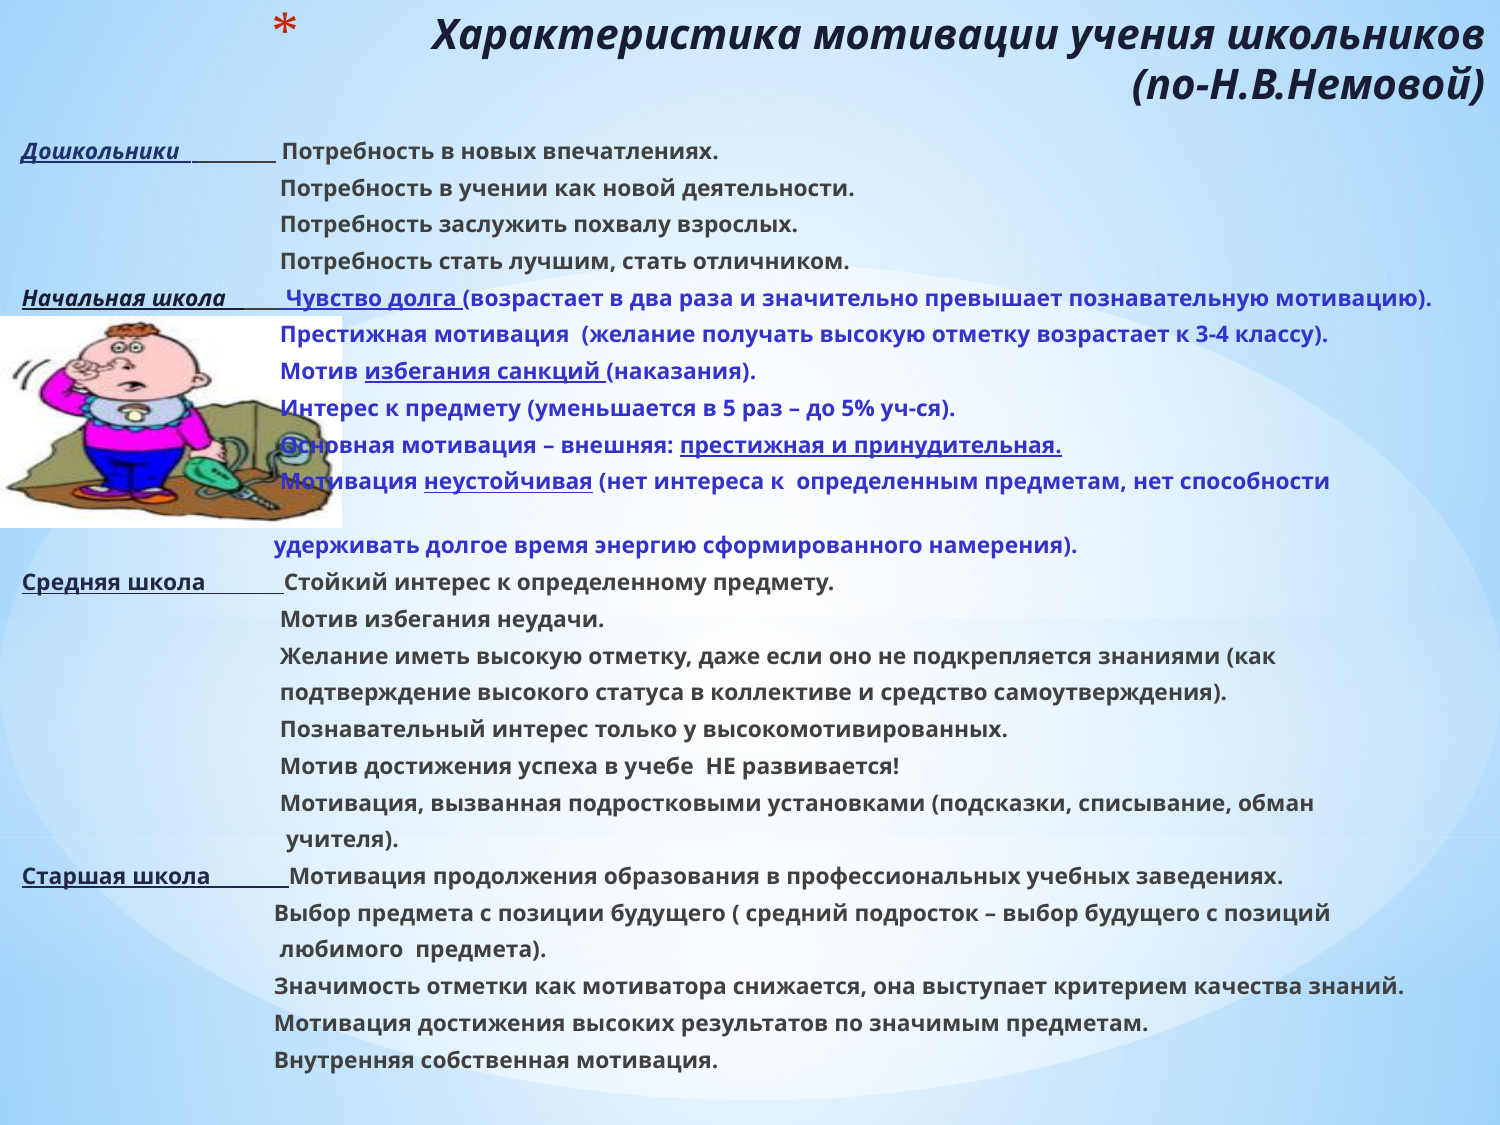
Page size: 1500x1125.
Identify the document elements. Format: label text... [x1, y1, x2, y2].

title Характеристика мотивации учения школьников (по-Н.В.Немовой) [82, 0, 1500, 118]
picture [0, 316, 342, 528]
list Дошкольники Потребность в новых впечатлениях. Потребность в учении как новой деятельности. Потребность заслужить похвалу взрослых. Потребность стать лучшим, стать отличником. Начальная школа Чувство долга (возрастает в два раза и значительно превышает познавательную мотивацию). Престижная мотивация (желание получать высокую отметку возрастает к 3-4 классу). Мотив избегания санкций (наказания). Интерес к предмету (уменьшается в 5 раз – до 5% уч-ся). Основная мотивация – внешняя: престижная и принудительная. Мотивация неустойчивая (нет интереса к определенным предметам, нет способности удерживать долгое время энергию сформированного намерения). Средняя школа Стойкий интерес к определенному предмету. Мотив избегания неудачи. Желание иметь высокую отметку, даже если оно не подкрепляется знаниями (как подтверждение высокого статуса в коллективе и средство самоутверждения). Познавательный интерес только у высокомотивированных. Мотив достижения успеха в учебе НЕ развивается! Мотивация, вызванная подростковыми установками (подсказки, списывание, обман учителя). Старшая школа Мотивация продолжения образования в профессиональных учебных заведениях. Выбор предмета с позиции будущего ( средний подросток – выбор будущего с позиций любимого предмета). Значимость отметки как мотиватора снижается, она выступает критерием качества знаний. Мотивация достижения высоких результатов по значимым предметам. Внутренняя собственная мотивация. [0, 128, 1500, 1125]
